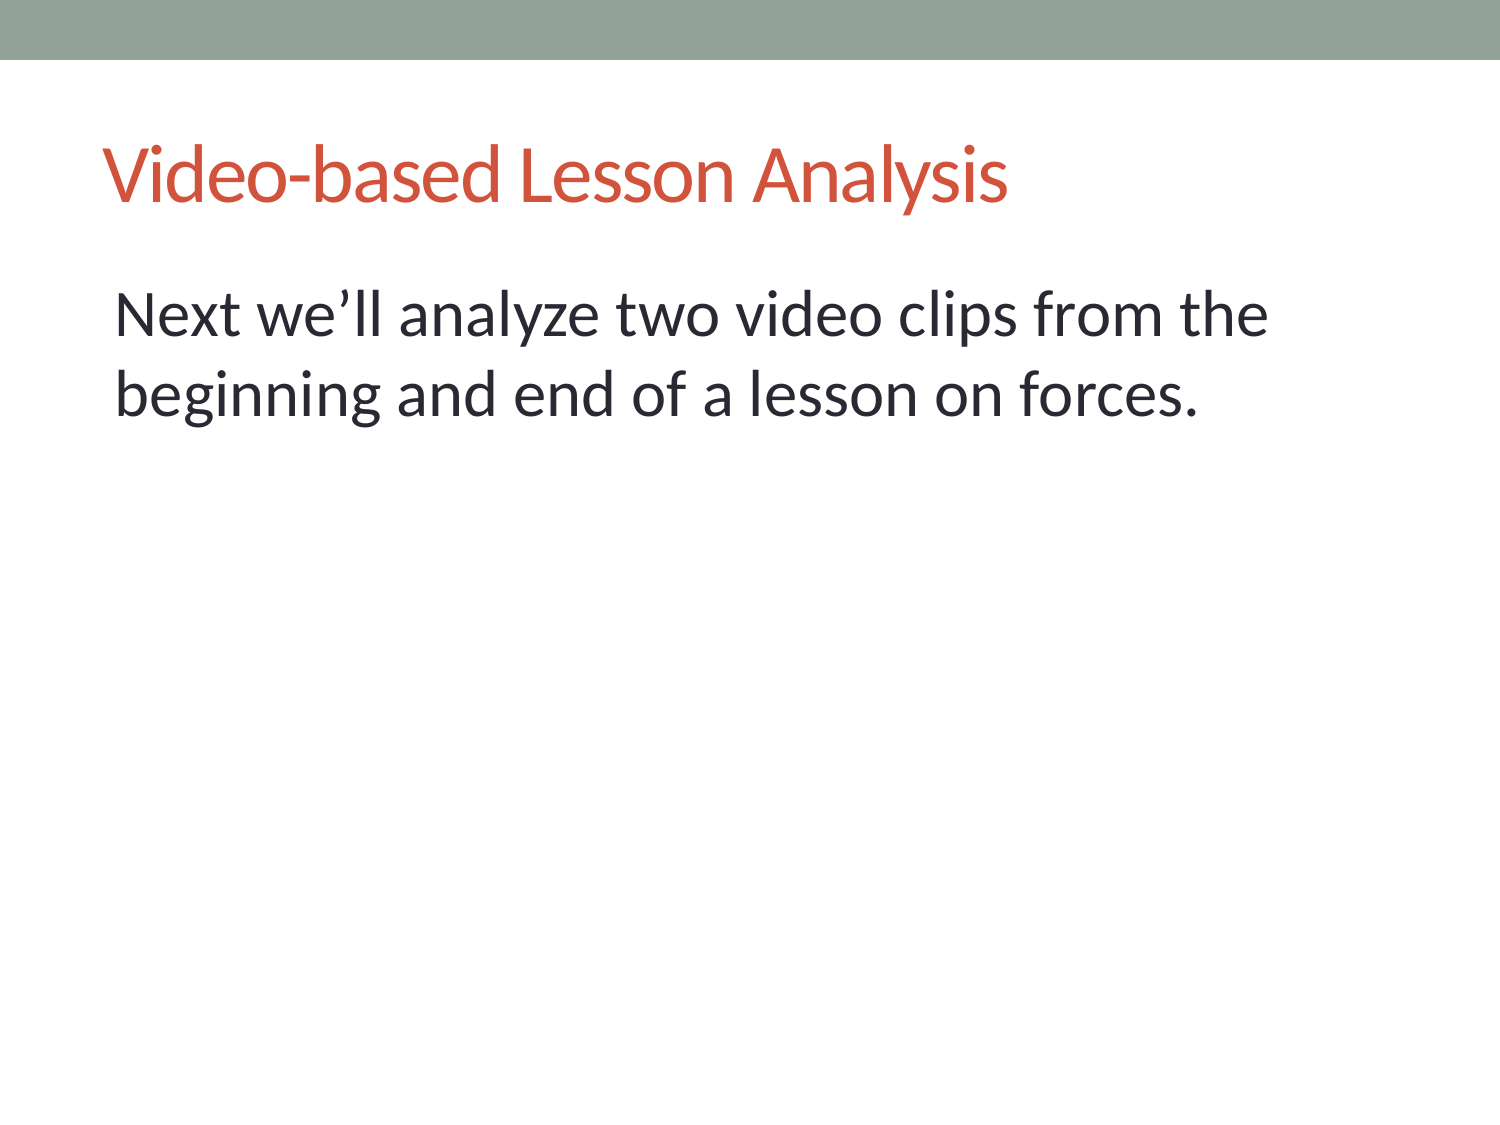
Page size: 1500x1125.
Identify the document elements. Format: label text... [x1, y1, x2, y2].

list Next we’ll analyze two video clips from the beginning and end of a lesson on forces. [99, 262, 1425, 1063]
title Video-based Lesson Analysis [87, 87, 1438, 250]
